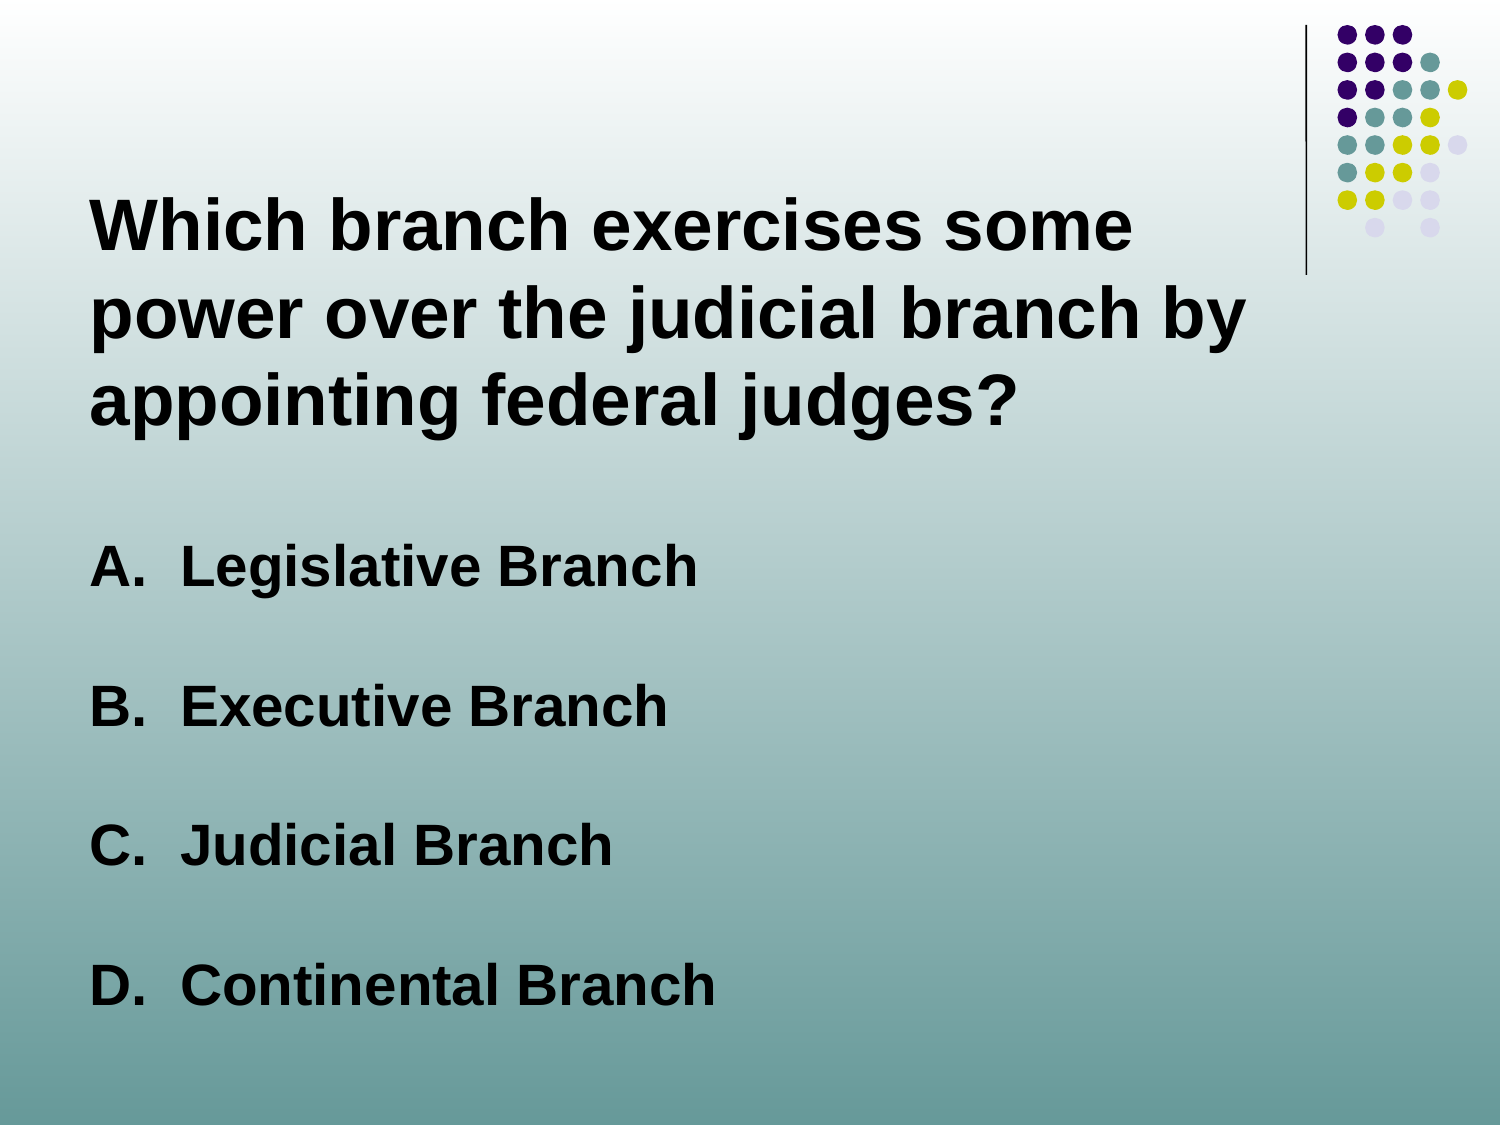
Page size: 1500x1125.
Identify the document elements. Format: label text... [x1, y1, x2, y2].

text_box Which branch exercises some power over the judicial branch by appointing federal judges? A. Legislative Branch B. Executive Branch C. Judicial Branch D. Continental Branch [75, 899, 1313, 1113]
